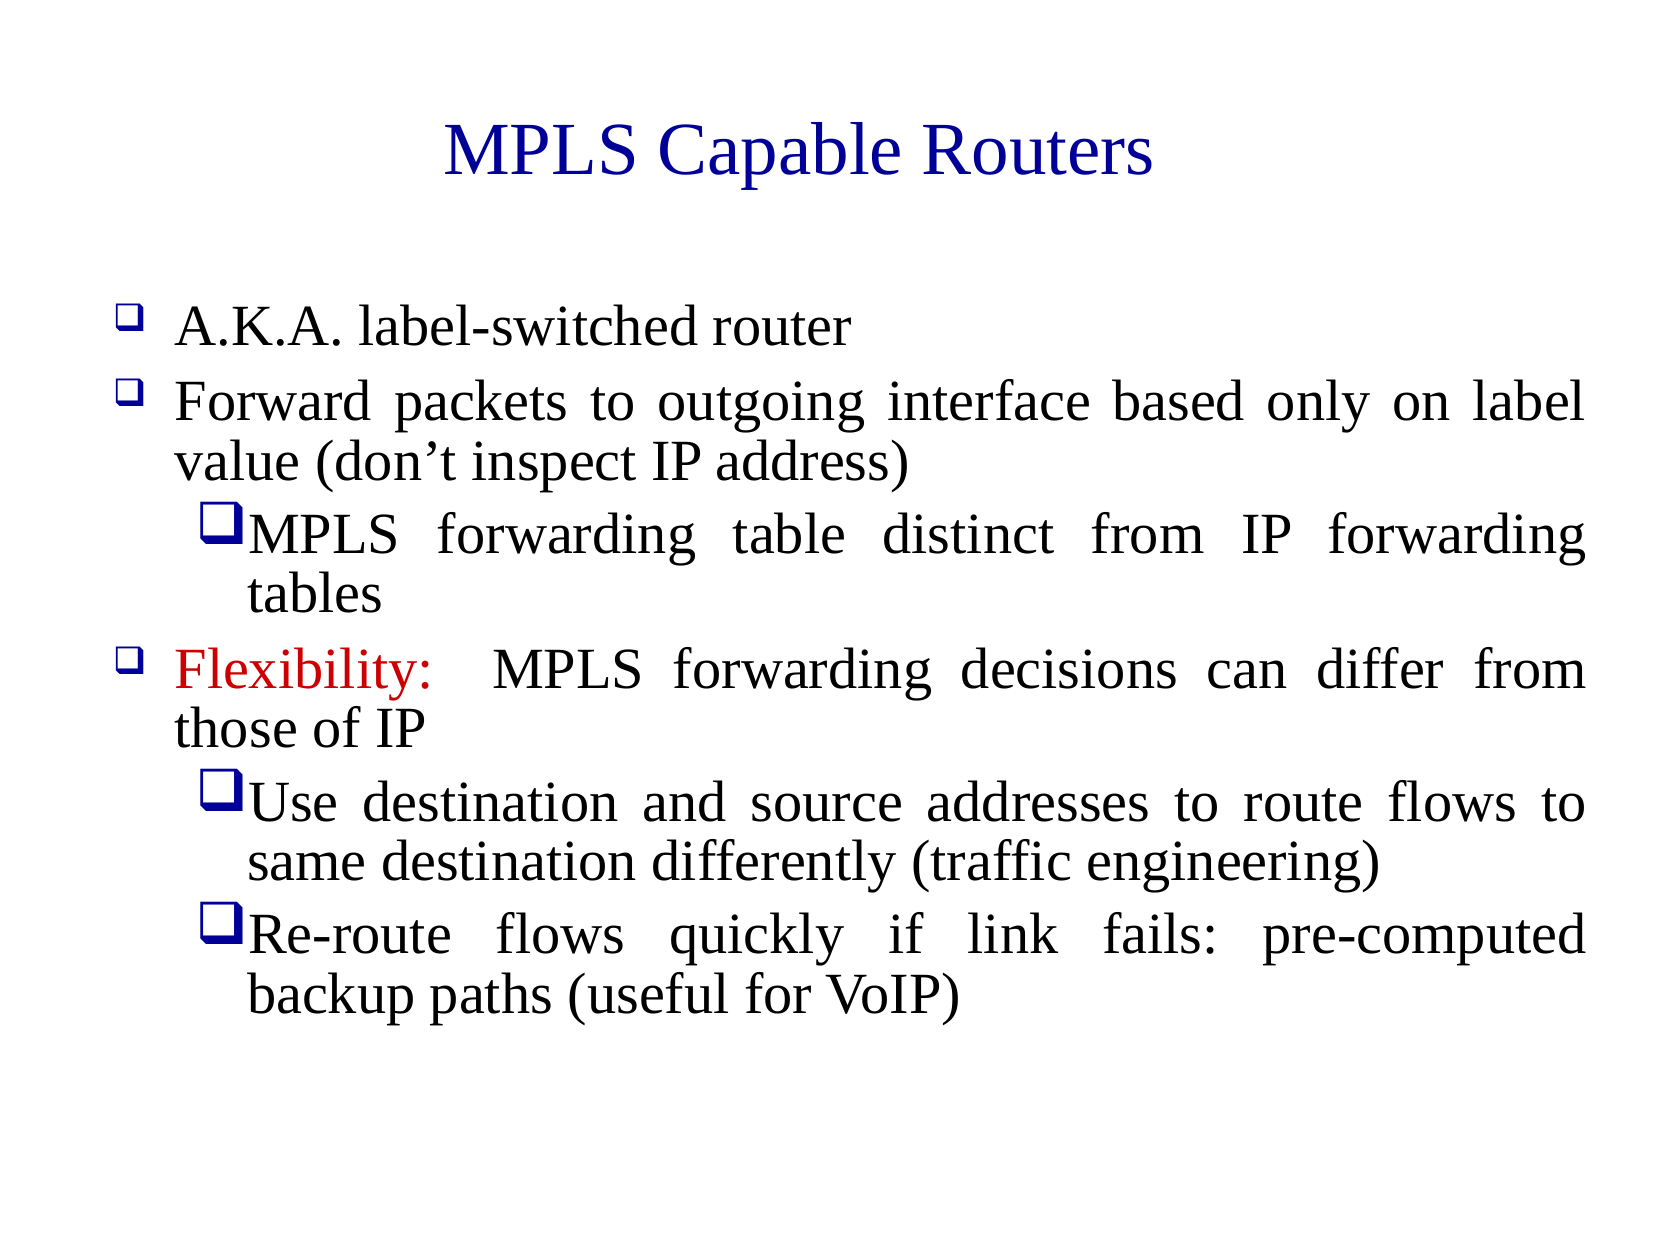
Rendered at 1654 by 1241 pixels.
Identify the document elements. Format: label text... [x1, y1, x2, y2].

text_box A.K.A. label-switched router Forward packets to outgoing interface based only on label value (don’t inspect IP address) MPLS forwarding table distinct from IP forwarding tables Flexibility: MPLS forwarding decisions can differ from those of IP Use destination and source addresses to route flows to same destination differently (traffic engineering) Re-route flows quickly if link fails: pre-computed backup paths (useful for VoIP) [96, 289, 1604, 1130]
text_box MPLS Capable Routers [96, 41, 1502, 248]
